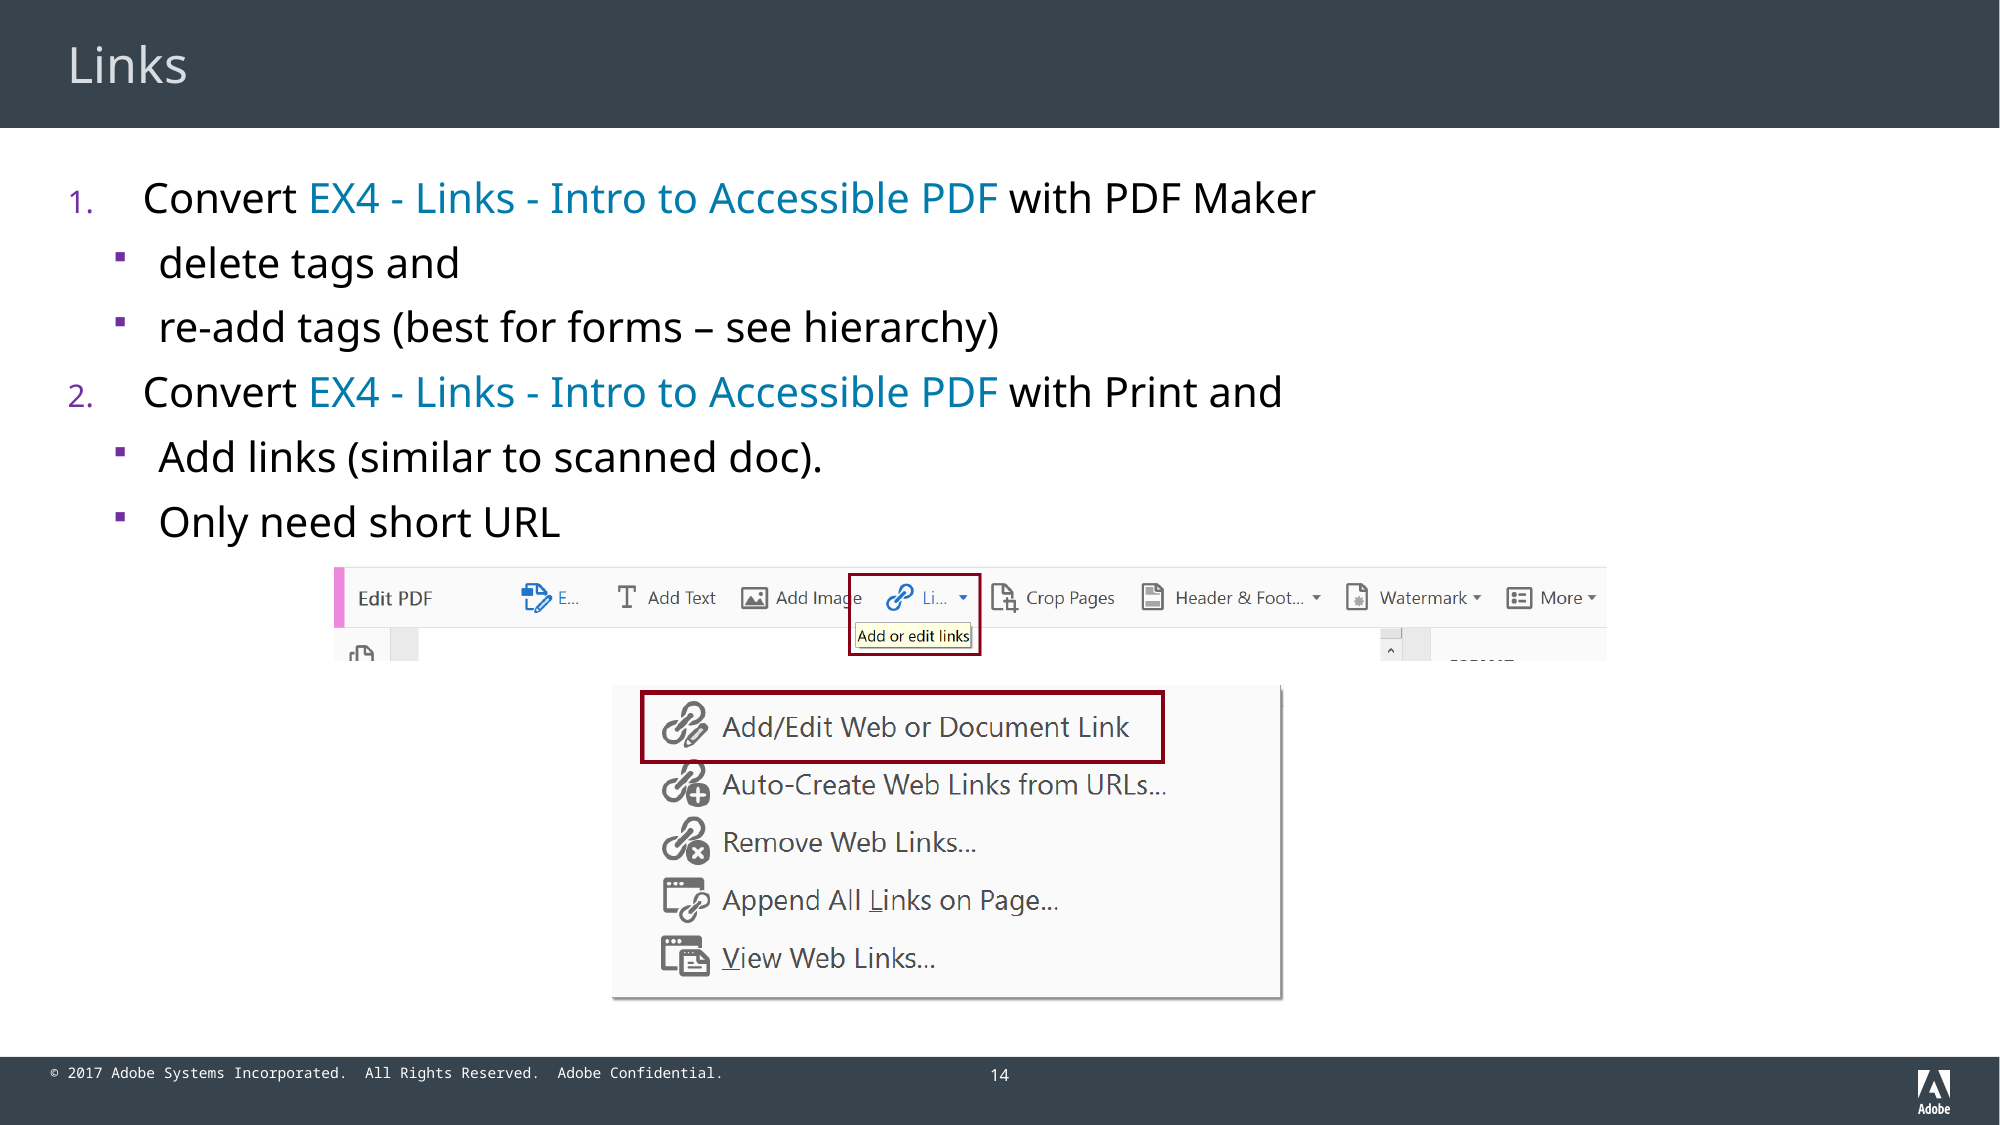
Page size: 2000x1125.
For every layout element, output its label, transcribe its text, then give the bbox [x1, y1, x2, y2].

slide_number 14 [916, 1062, 1083, 1091]
picture [1918, 1070, 1950, 1114]
title Links [49, 30, 1950, 98]
list Convert EX4 - Links - Intro to Accessible PDF with PDF Maker delete tags and re-add tags (best for forms – see hierarchy) Convert EX4 - Links - Intro to Accessible PDF with Print and Add links (similar to scanned doc). Only need short URL [49, 162, 1950, 1013]
picture [612, 685, 1284, 1003]
picture [333, 565, 1608, 662]
